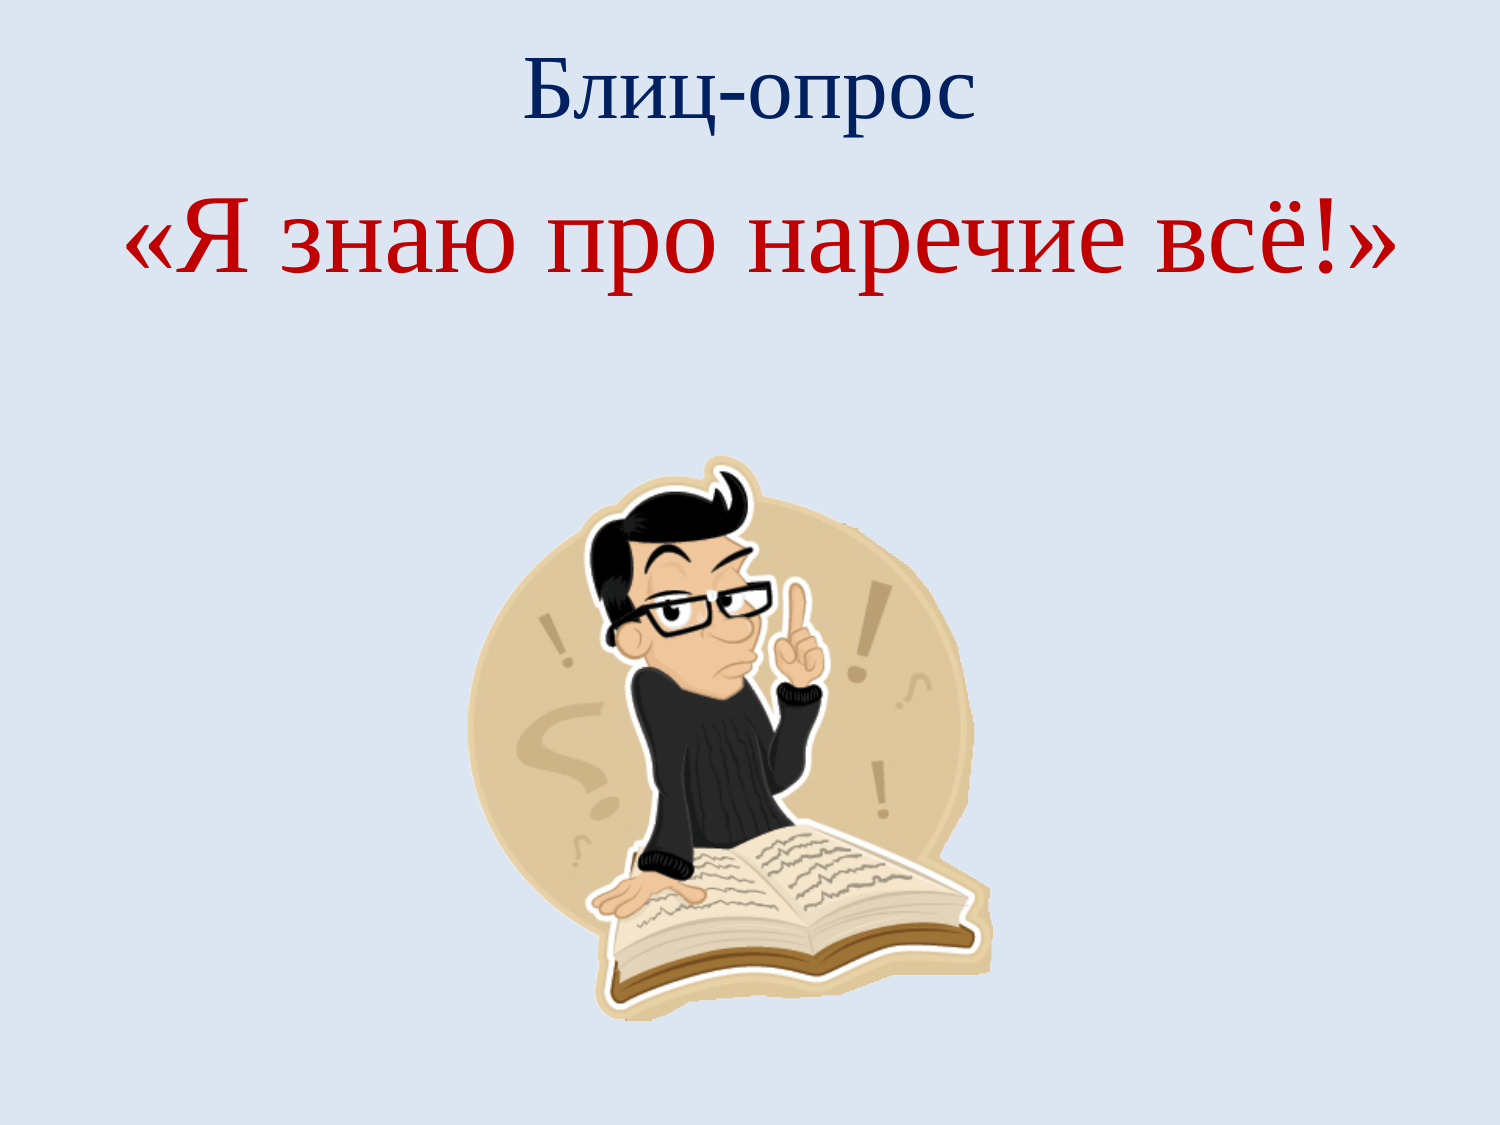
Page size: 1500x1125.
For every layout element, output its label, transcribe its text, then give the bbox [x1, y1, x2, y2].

title Блиц-опрос [0, 0, 1500, 152]
subtitle «Я знаю про наречие всё!» [0, 152, 1500, 1125]
picture [468, 456, 1001, 1022]
